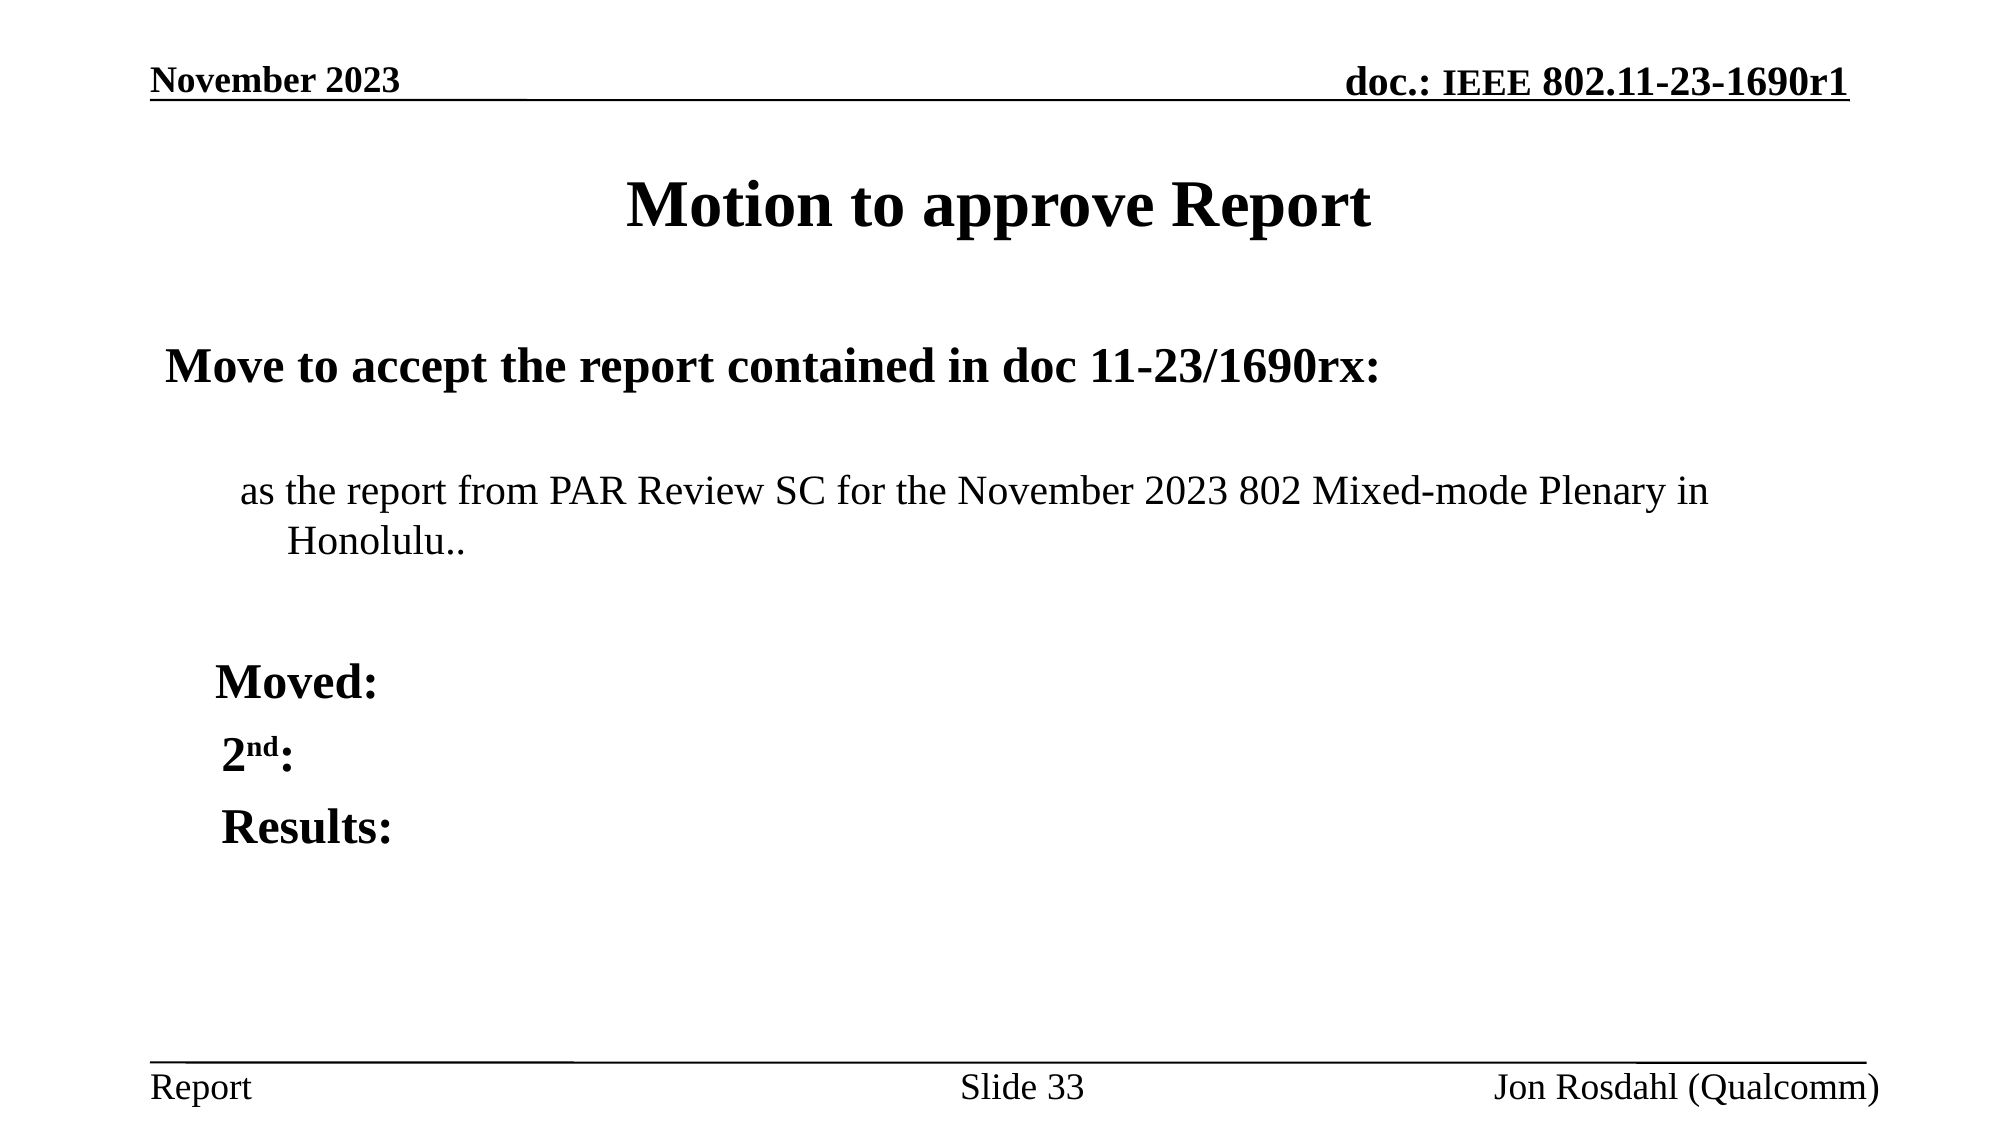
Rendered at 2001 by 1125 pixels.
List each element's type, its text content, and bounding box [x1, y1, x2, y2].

footer Jon Rosdahl (Qualcomm) [1436, 1061, 1881, 1108]
title Motion to approve Report [149, 112, 1850, 288]
list Move to accept the report contained in doc 11-23/1690rx: as the report from PAR Review SC for the November 2023 802 Mixed-mode Plenary in Honolulu.. Moved: 2nd: Results: [149, 324, 1850, 1000]
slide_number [149, 49, 431, 100]
slide_number Slide 33 [950, 1061, 1095, 1125]
